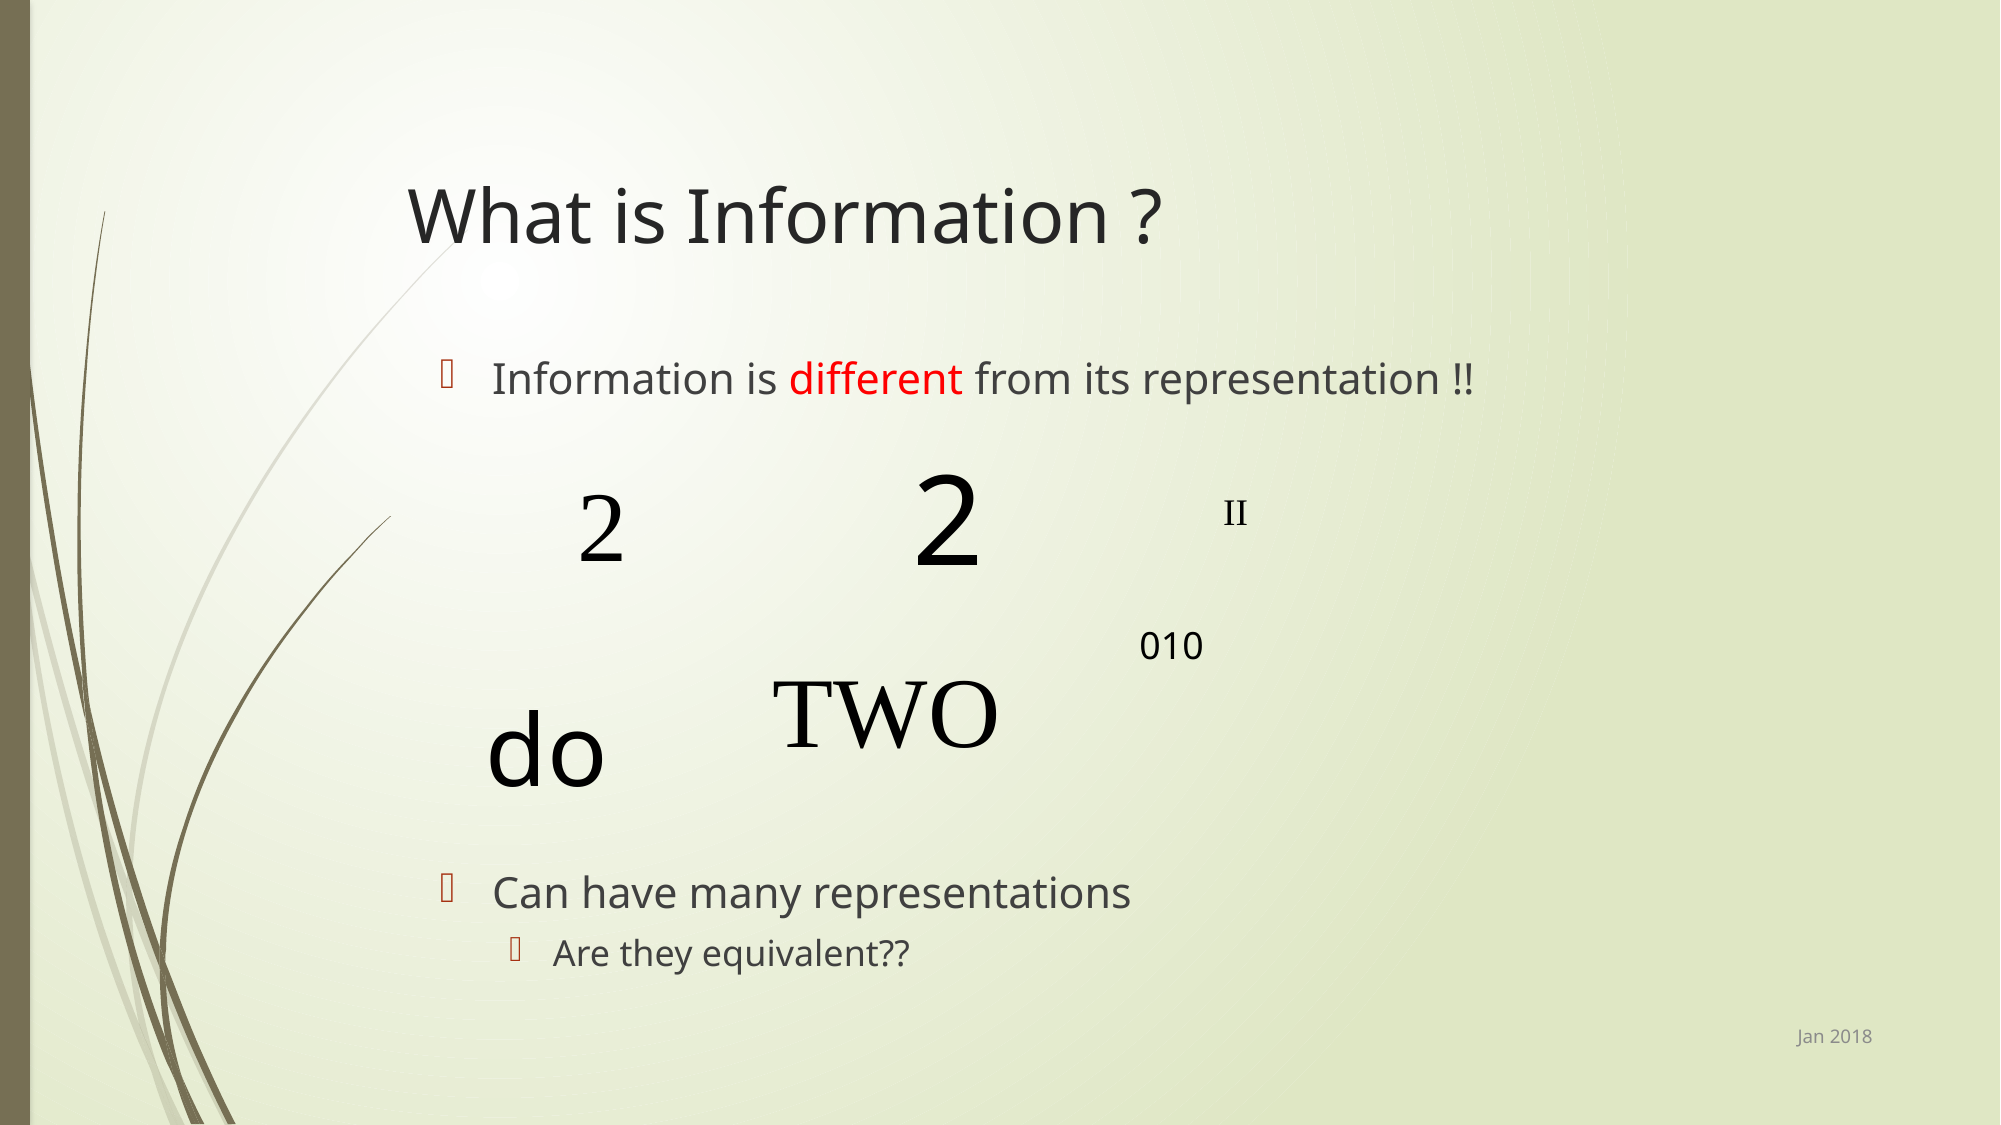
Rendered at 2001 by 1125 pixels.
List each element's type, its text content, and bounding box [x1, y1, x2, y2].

text_box do [471, 679, 1559, 815]
text_box 2 [897, 433, 999, 598]
text_box 010 [1124, 614, 1423, 675]
title What is Information ? [392, 141, 1732, 267]
text_box 2 [563, 453, 643, 589]
text_box TWO [758, 640, 1016, 775]
list Information is different from its representation !! Can have many representations Are they equivalent?? [424, 350, 1888, 988]
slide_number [1699, 1005, 1888, 1067]
text_box II [1208, 480, 1264, 541]
